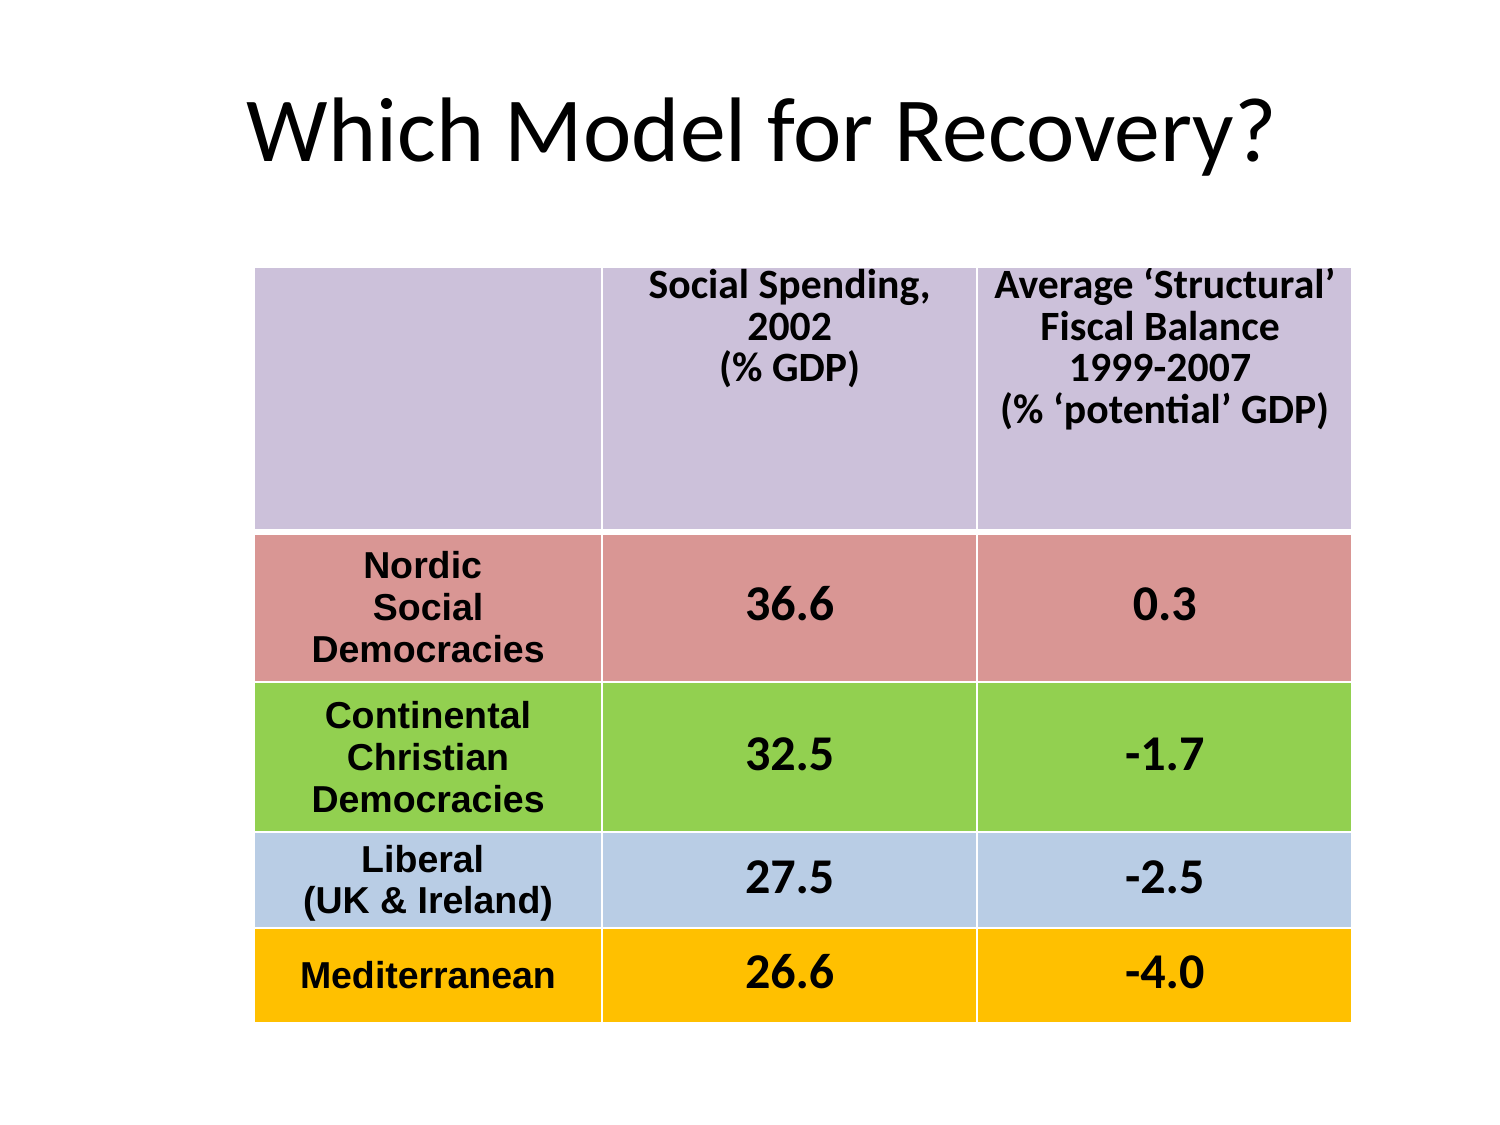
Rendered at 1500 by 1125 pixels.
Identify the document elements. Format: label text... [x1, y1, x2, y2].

table_cell Liberal (UK & Ireland) [255, 833, 601, 927]
table_cell Continental Christian Democracies [255, 683, 601, 831]
table_header [255, 268, 601, 529]
table_header Average ‘Structural’ Fiscal Balance 1999-2007 (% ‘potential’ GDP) [978, 268, 1351, 529]
table_cell 26.6 [603, 929, 976, 1022]
title Which Model for Recovery? [75, 45, 1471, 233]
table_cell -4.0 [978, 929, 1351, 1022]
table_cell Nordic Social Democracies [255, 535, 601, 681]
table_cell -2.5 [978, 833, 1351, 927]
table_cell -1.7 [978, 683, 1351, 831]
table_cell 32.5 [603, 683, 976, 831]
table_cell Mediterranean [255, 929, 601, 1022]
table_header Social Spending, 2002 (% GDP) [603, 268, 976, 529]
table_cell 36.6 [603, 535, 976, 681]
table_cell 27.5 [603, 833, 976, 927]
table_cell 0.3 [978, 535, 1351, 681]
